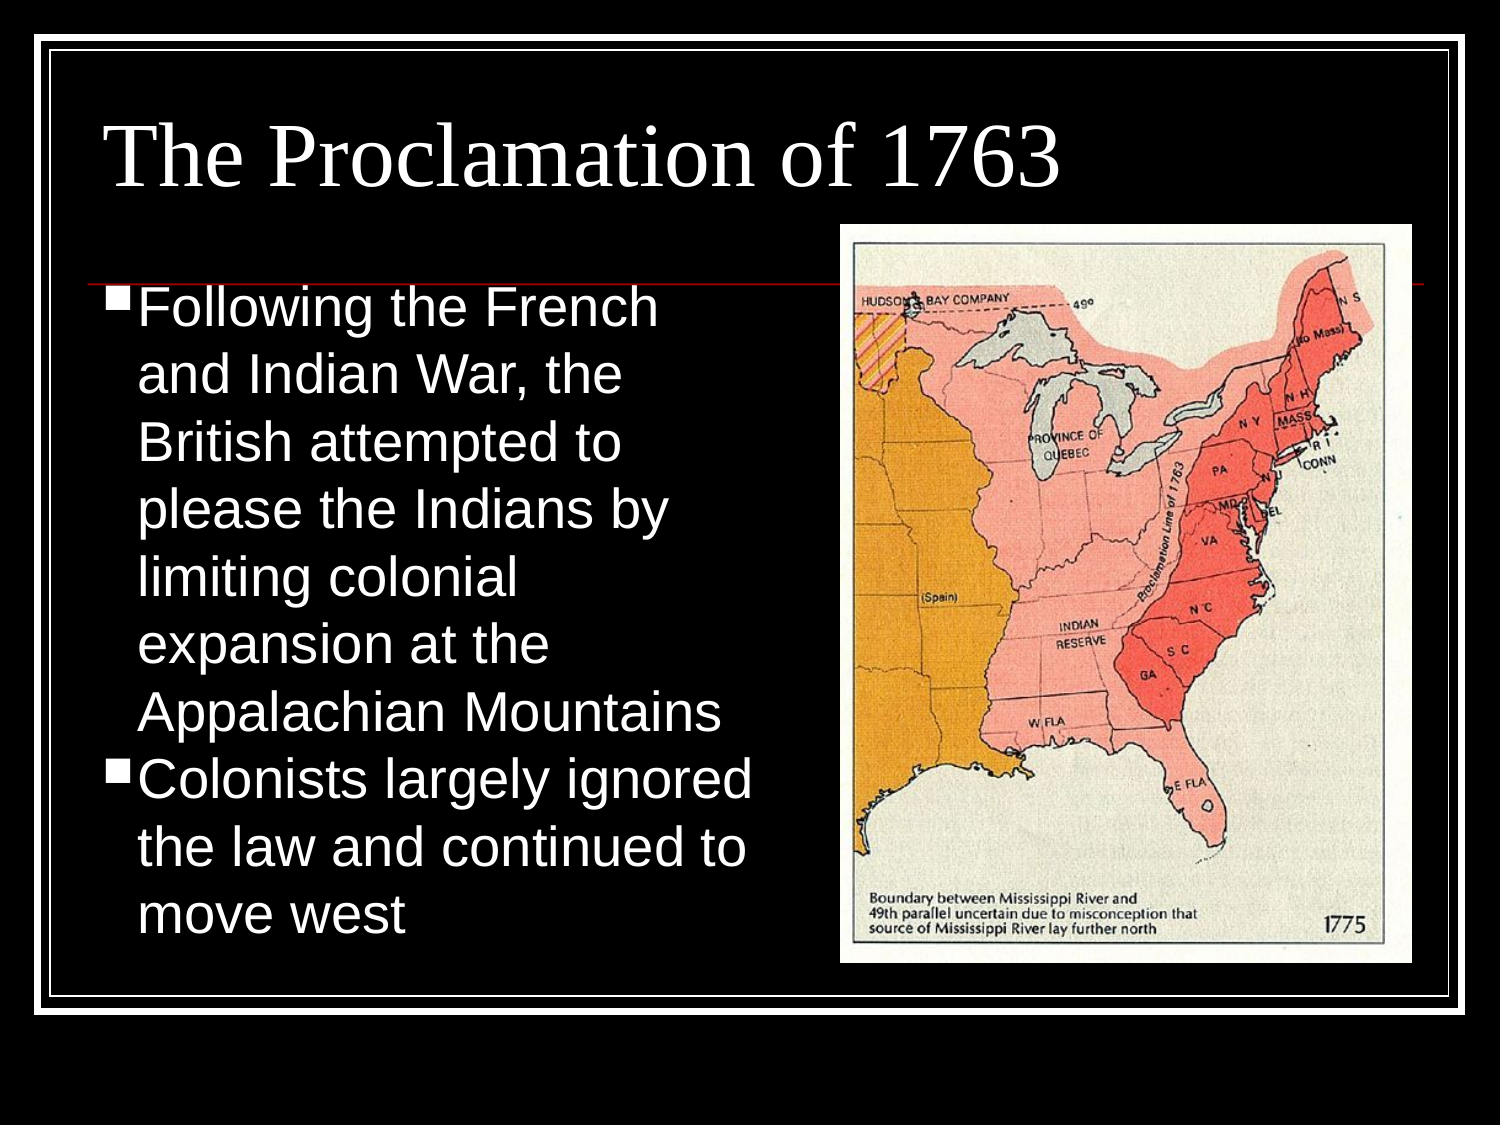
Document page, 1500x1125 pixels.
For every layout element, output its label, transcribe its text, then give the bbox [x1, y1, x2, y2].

text_box The Proclamation of 1763 [87, 77, 1425, 213]
text_box Following the French and Indian War, the British attempted to please the Indians by limiting colonial expansion at the Appalachian Mountains Colonists largely ignored the law and continued to move west [87, 262, 775, 1035]
picture [839, 224, 1412, 963]
